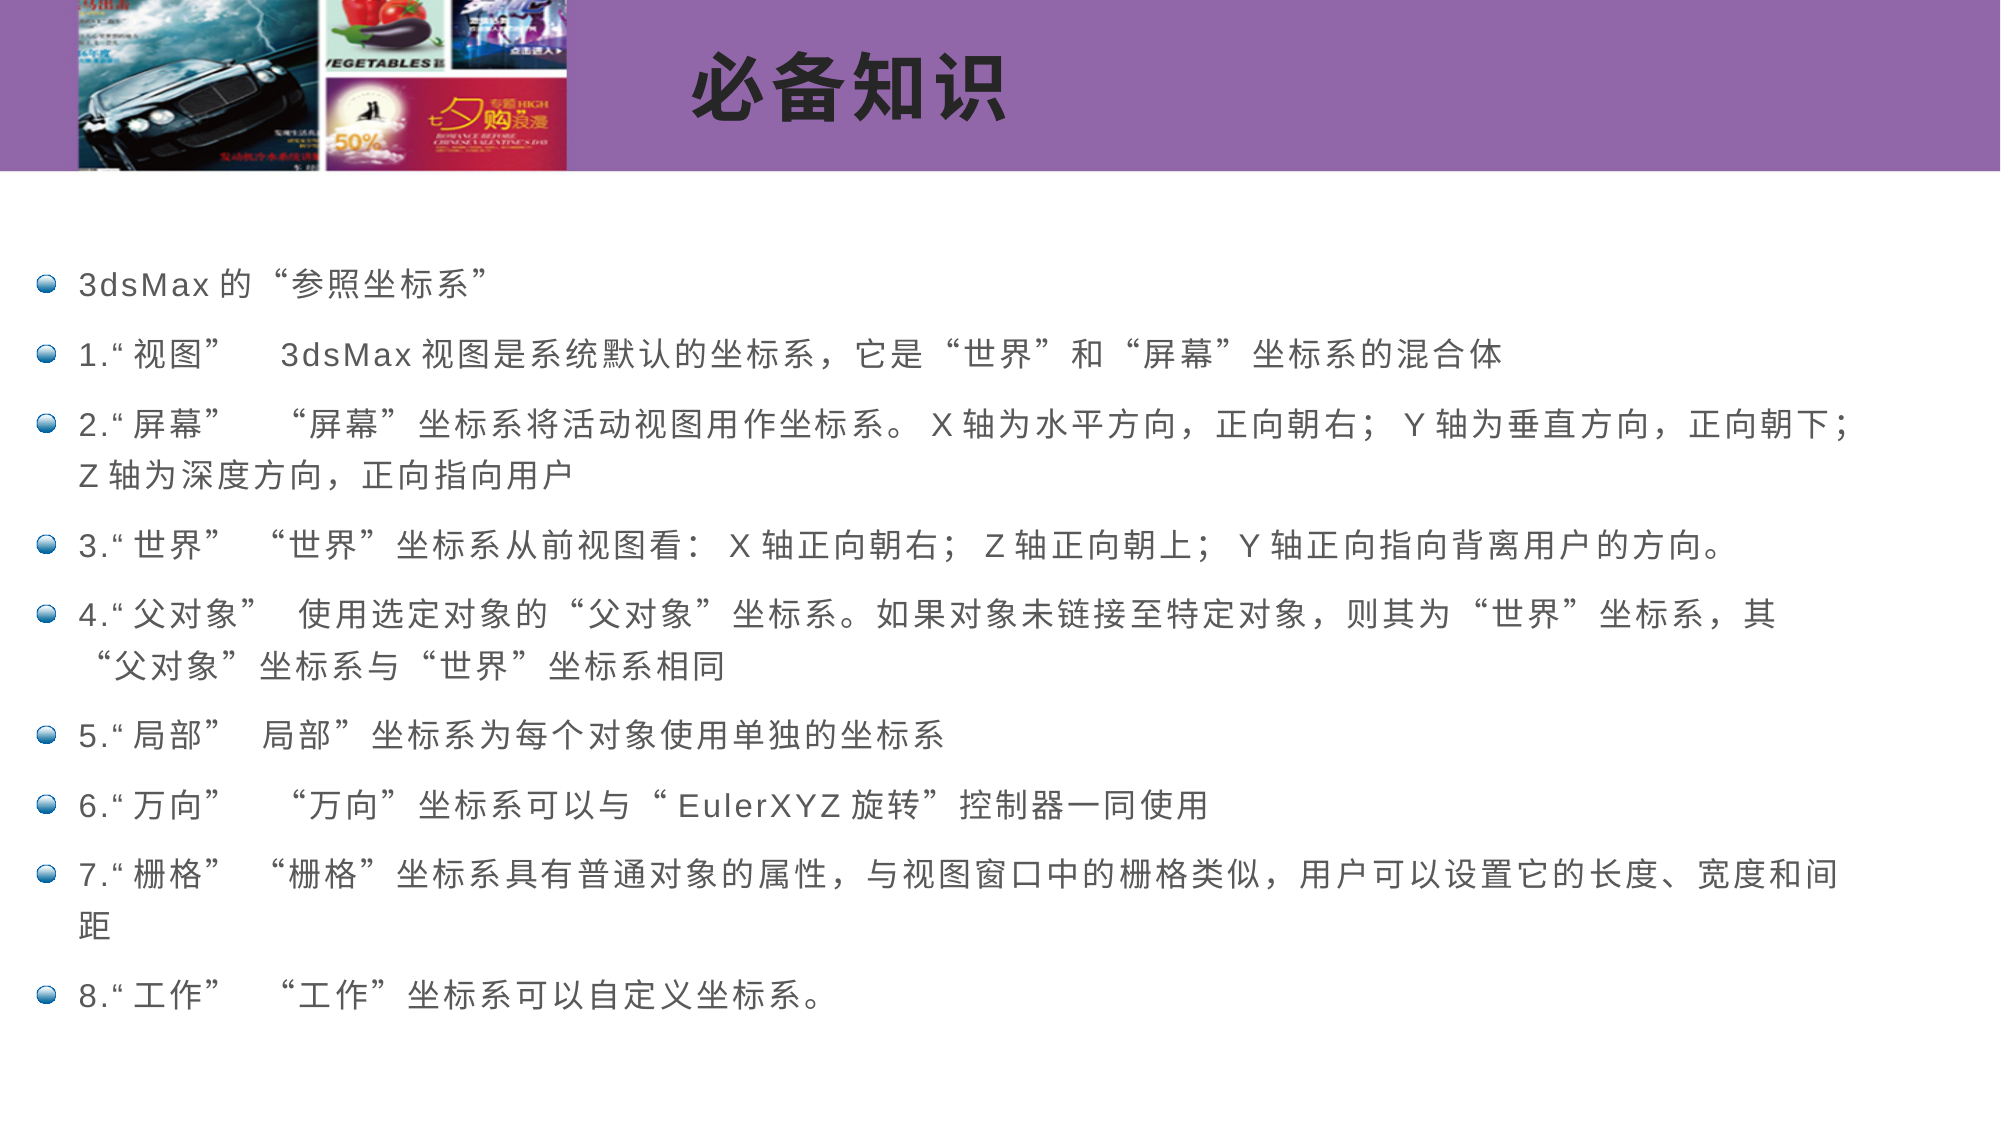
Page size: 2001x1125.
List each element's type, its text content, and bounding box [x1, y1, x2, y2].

title 必备知识 [675, 27, 2000, 143]
list 3dsMax的“参照坐标系” 1.“视图” 3dsMax视图是系统默认的坐标系，它是“世界”和“屏幕”坐标系的混合体 2.“屏幕” “屏幕”坐标系将活动视图用作坐标系。X轴为水平方向，正向朝右；Y轴为垂直方向，正向朝下；Z轴为深度方向，正向指向用户 3.“世界” “世界”坐标系从前视图看：X轴正向朝右；Z轴正向朝上；Y轴正向指向背离用户的方向。 4.“父对象” 使用选定对象的“父对象”坐标系。如果对象未链接至特定对象，则其为“世界”坐标系，其“父对象”坐标系与“世界”坐标系相同 5.“局部” 局部”坐标系为每个对象使用单独的坐标系 6.“万向” “万向”坐标系可以与“EulerXYZ旋转”控制器一同使用 7.“栅格” “栅格”坐标系具有普通对象的属性，与视图窗口中的栅格类似，用户可以设置它的长度、宽度和间距 8.“工作” “工作”坐标系可以自定义坐标系。 [18, 244, 1865, 1026]
picture [0, 0, 2001, 1125]
